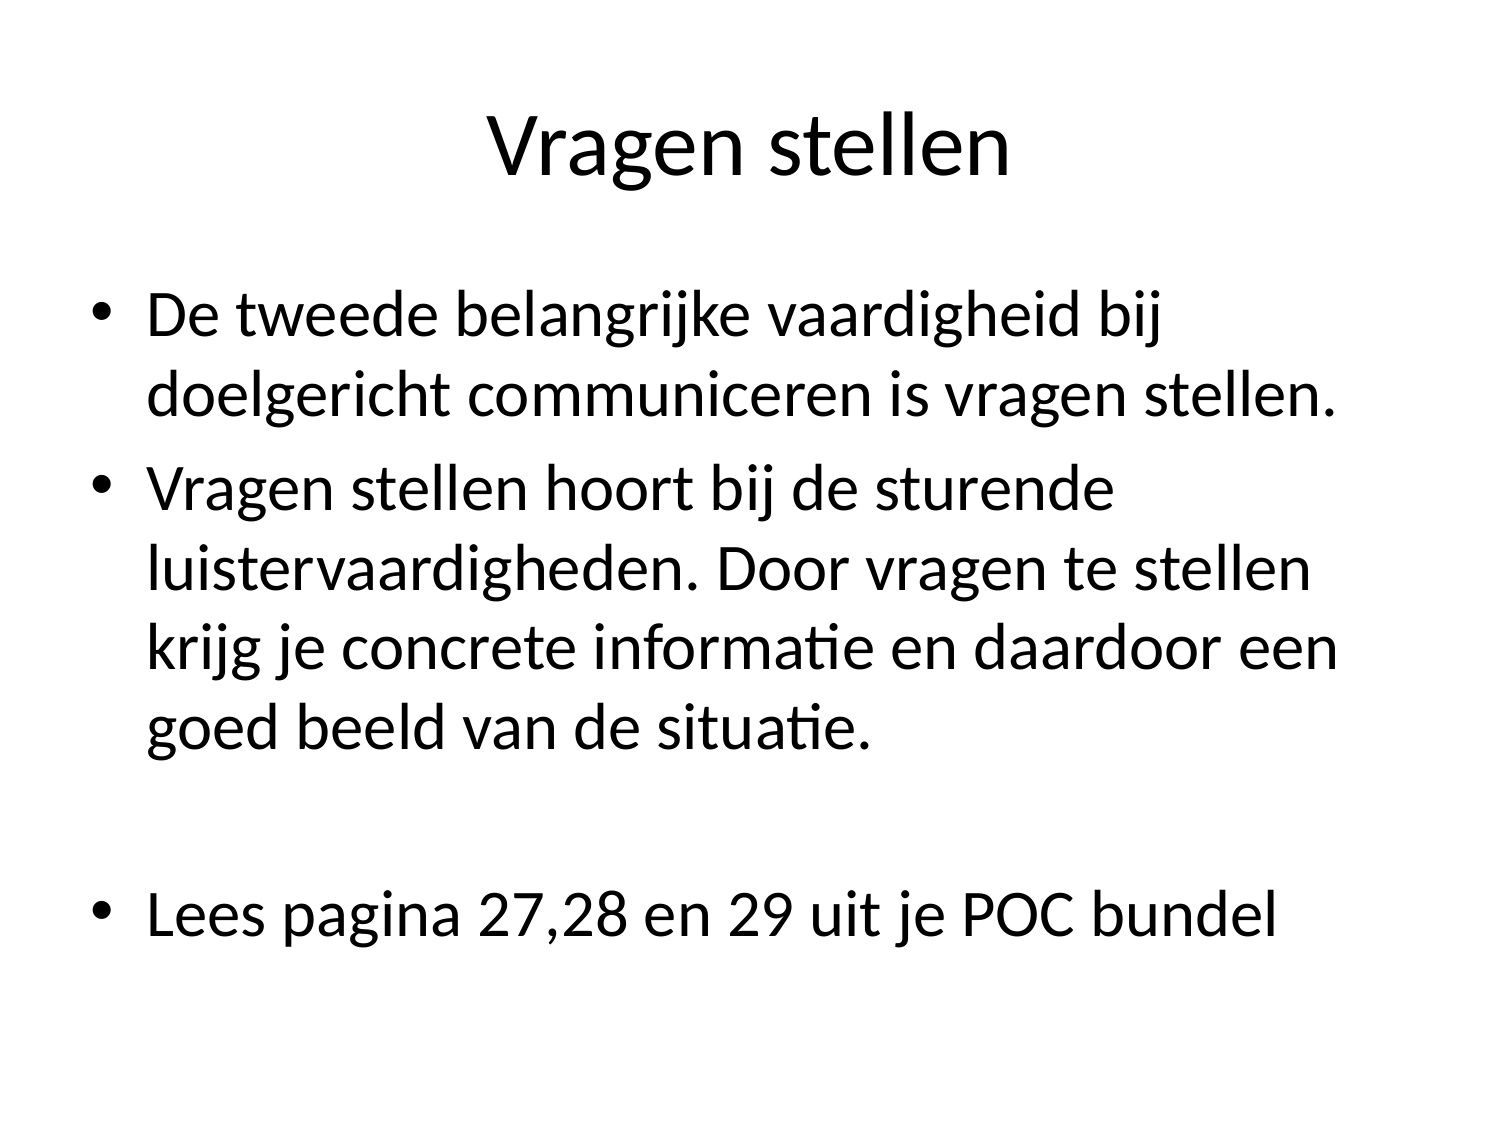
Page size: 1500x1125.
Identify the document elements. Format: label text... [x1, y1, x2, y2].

list De tweede belangrijke vaardigheid bij doelgericht communiceren is vragen stellen. Vragen stellen hoort bij de sturende luistervaardigheden. Door vragen te stellen krijg je concrete informatie en daardoor een goed beeld van de situatie. Lees pagina 27,28 en 29 uit je POC bundel [75, 262, 1425, 1005]
title Vragen stellen [75, 45, 1425, 233]
